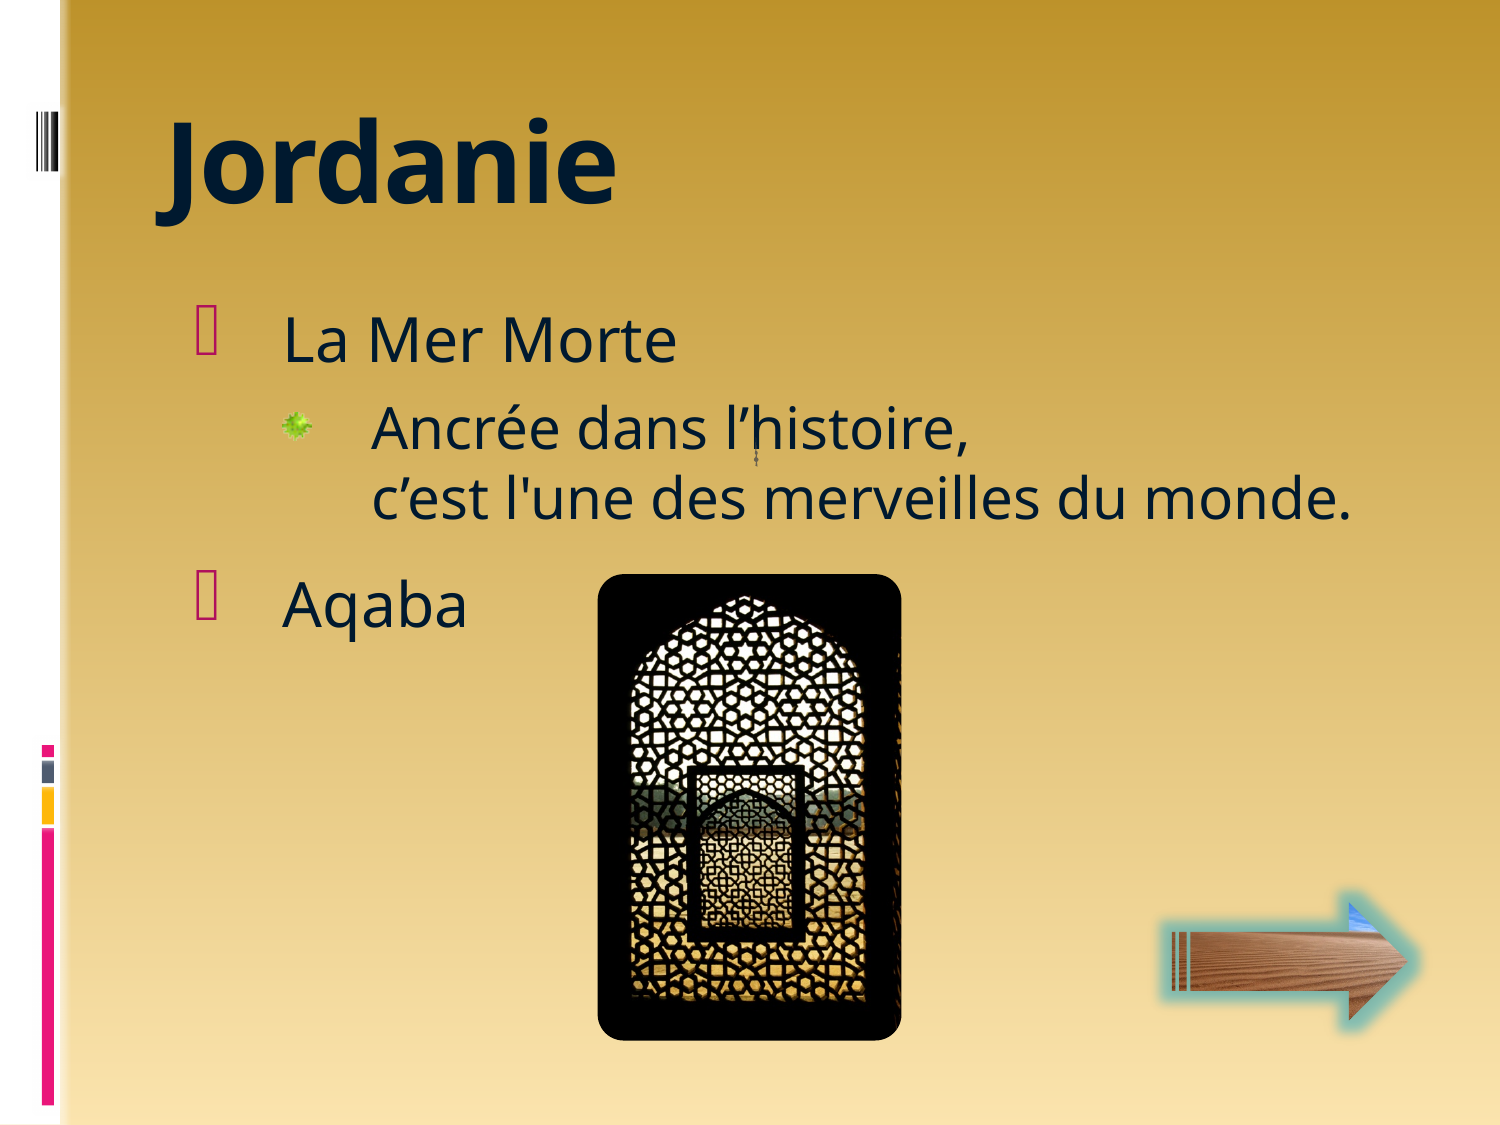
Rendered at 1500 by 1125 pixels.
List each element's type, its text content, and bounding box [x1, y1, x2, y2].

picture [597, 573, 902, 1041]
title Jordanie [150, 83, 1425, 234]
picture [282, 412, 312, 441]
text_box [598, 435, 902, 564]
list La Mer Morte Ancrée dans l’histoire, c’est l'une des merveilles du monde. Aqaba [150, 292, 1425, 1043]
text_box [753, 437, 759, 467]
